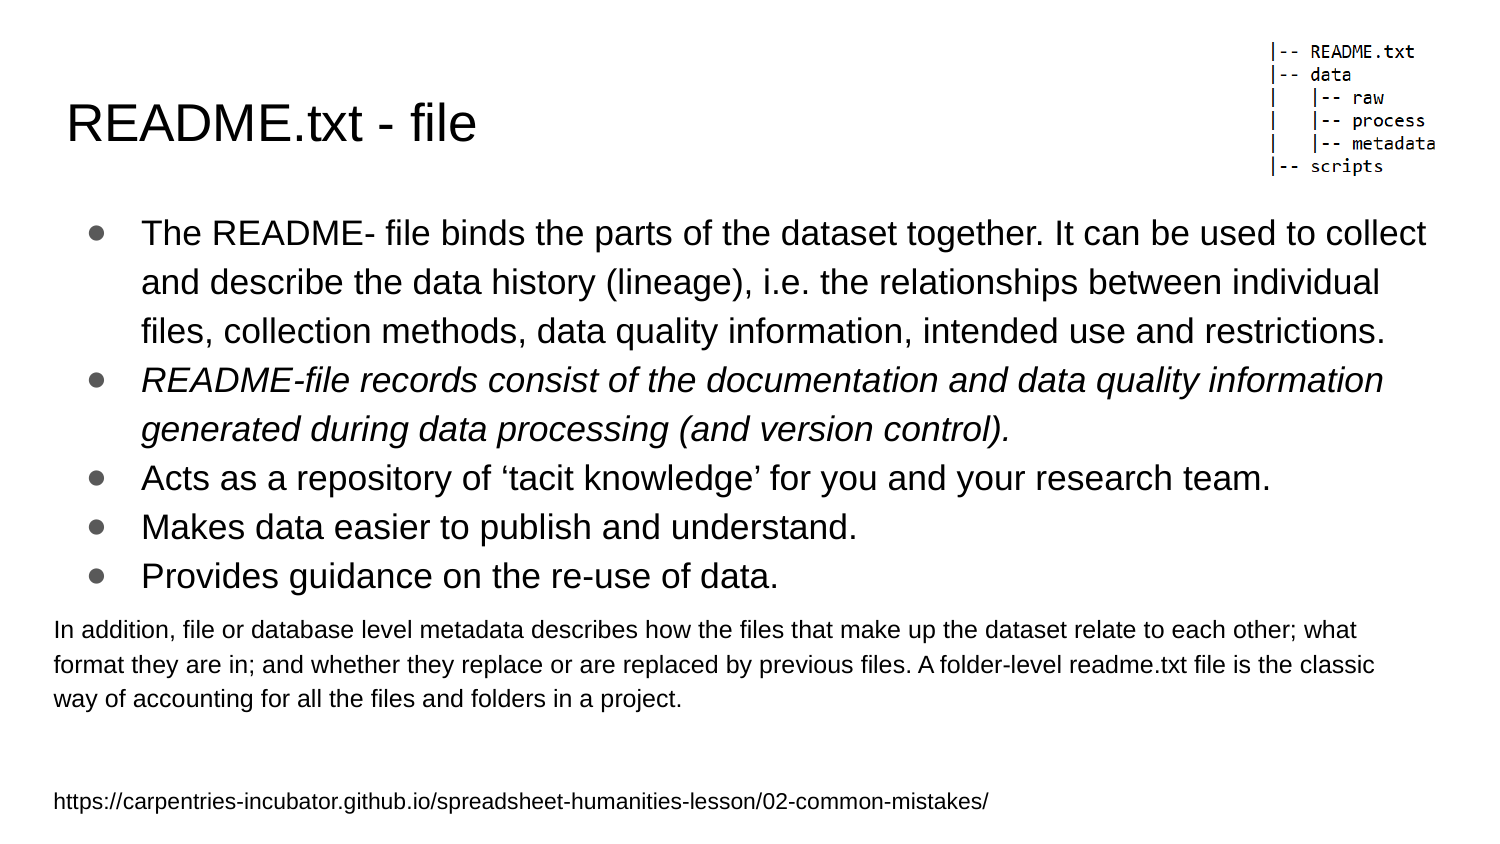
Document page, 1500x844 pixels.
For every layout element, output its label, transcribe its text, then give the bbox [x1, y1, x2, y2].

text_box In addition, file or database level metadata describes how the files that make up the dataset relate to each other; what format they are in; and whether they replace or are replaced by previous files. A folder-level readme.txt file is the classic way of accounting for all the files and folders in a project. [38, 594, 1437, 728]
text_box https://carpentries-incubator.github.io/spreadsheet-humanities-lesson/02-common-mistakes/ [38, 779, 1471, 822]
picture [1263, 36, 1450, 180]
list The README- file binds the parts of the dataset together. It can be used to collect and describe the data history (lineage), i.e. the relationships between individual files, collection methods, data quality information, intended use and restrictions. README-file records consist of the documentation and data quality information generated during data processing (and version control). Acts as a repository of ‘tacit knowledge’ for you and your research team. Makes data easier to publish and understand. Provides guidance on the re-use of data. [51, 189, 1449, 750]
title README.txt - file [51, 72, 1258, 167]
